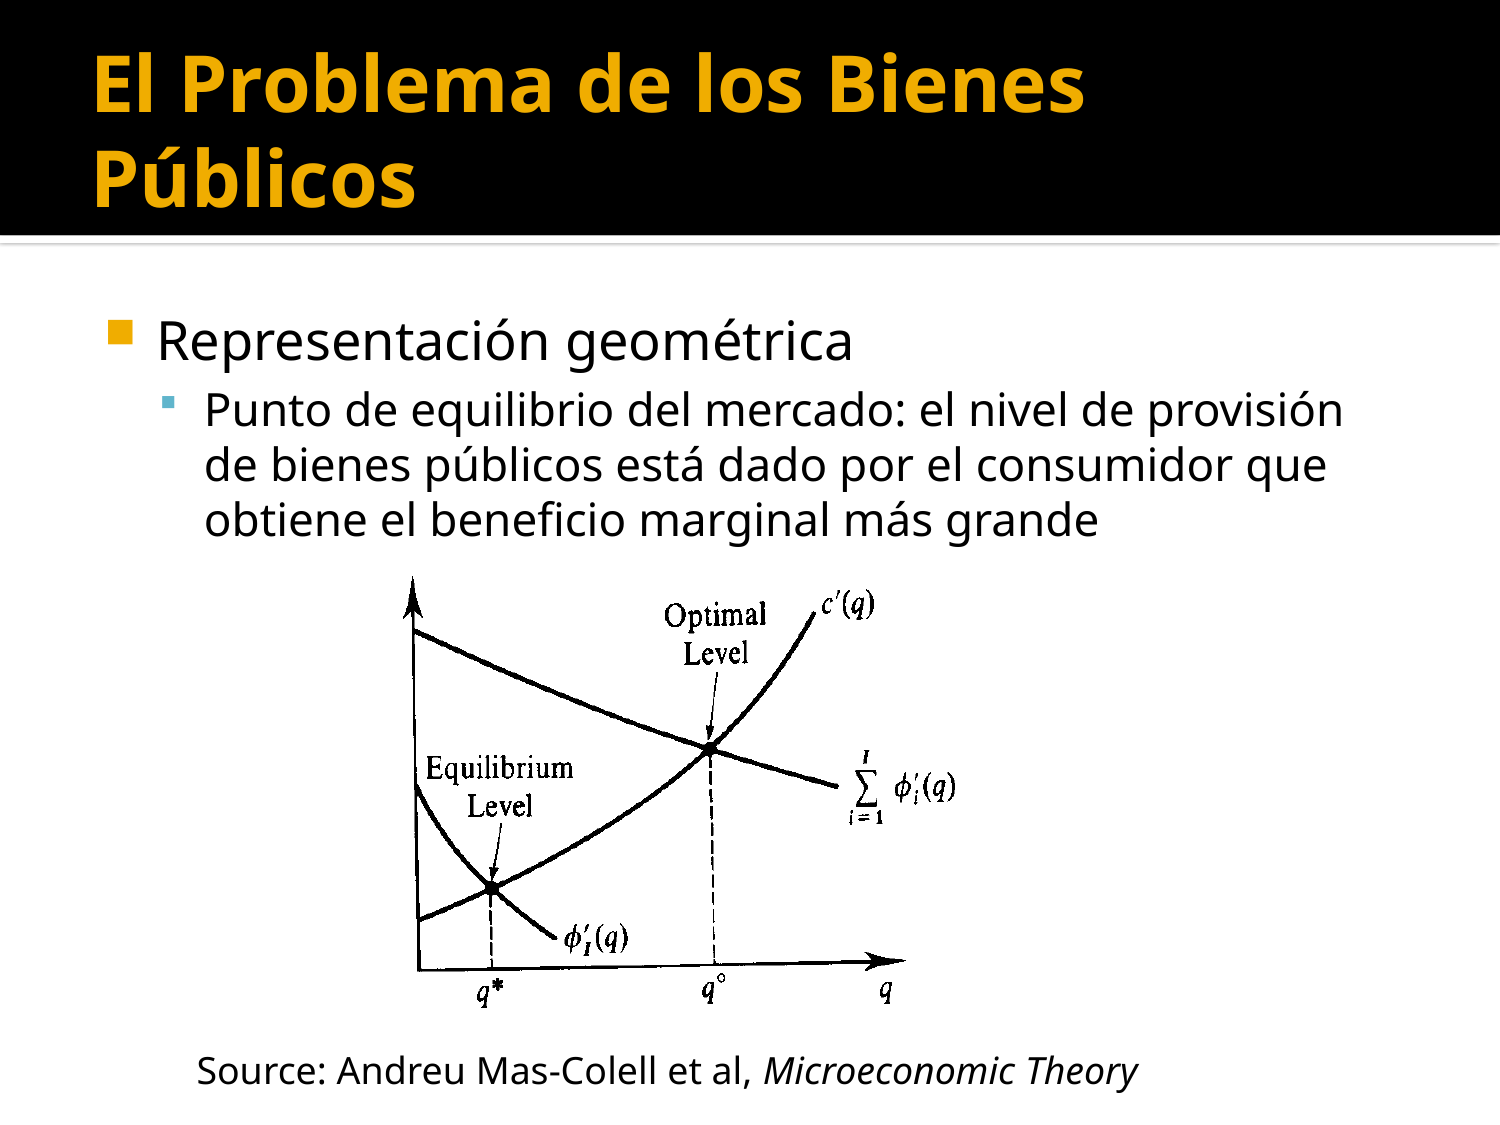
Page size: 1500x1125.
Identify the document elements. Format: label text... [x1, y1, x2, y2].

text_box Source: Andreu Mas-Colell et al, Microeconomic Theory [181, 1039, 1173, 1100]
list Representación geométrica Punto de equilibrio del mercado: el nivel de provisión de bienes públicos está dado por el consumidor que obtiene el beneficio marginal más grande [75, 291, 1425, 1050]
title El Problema de los Bienes Públicos [75, 25, 1425, 231]
picture [349, 556, 1006, 1050]
